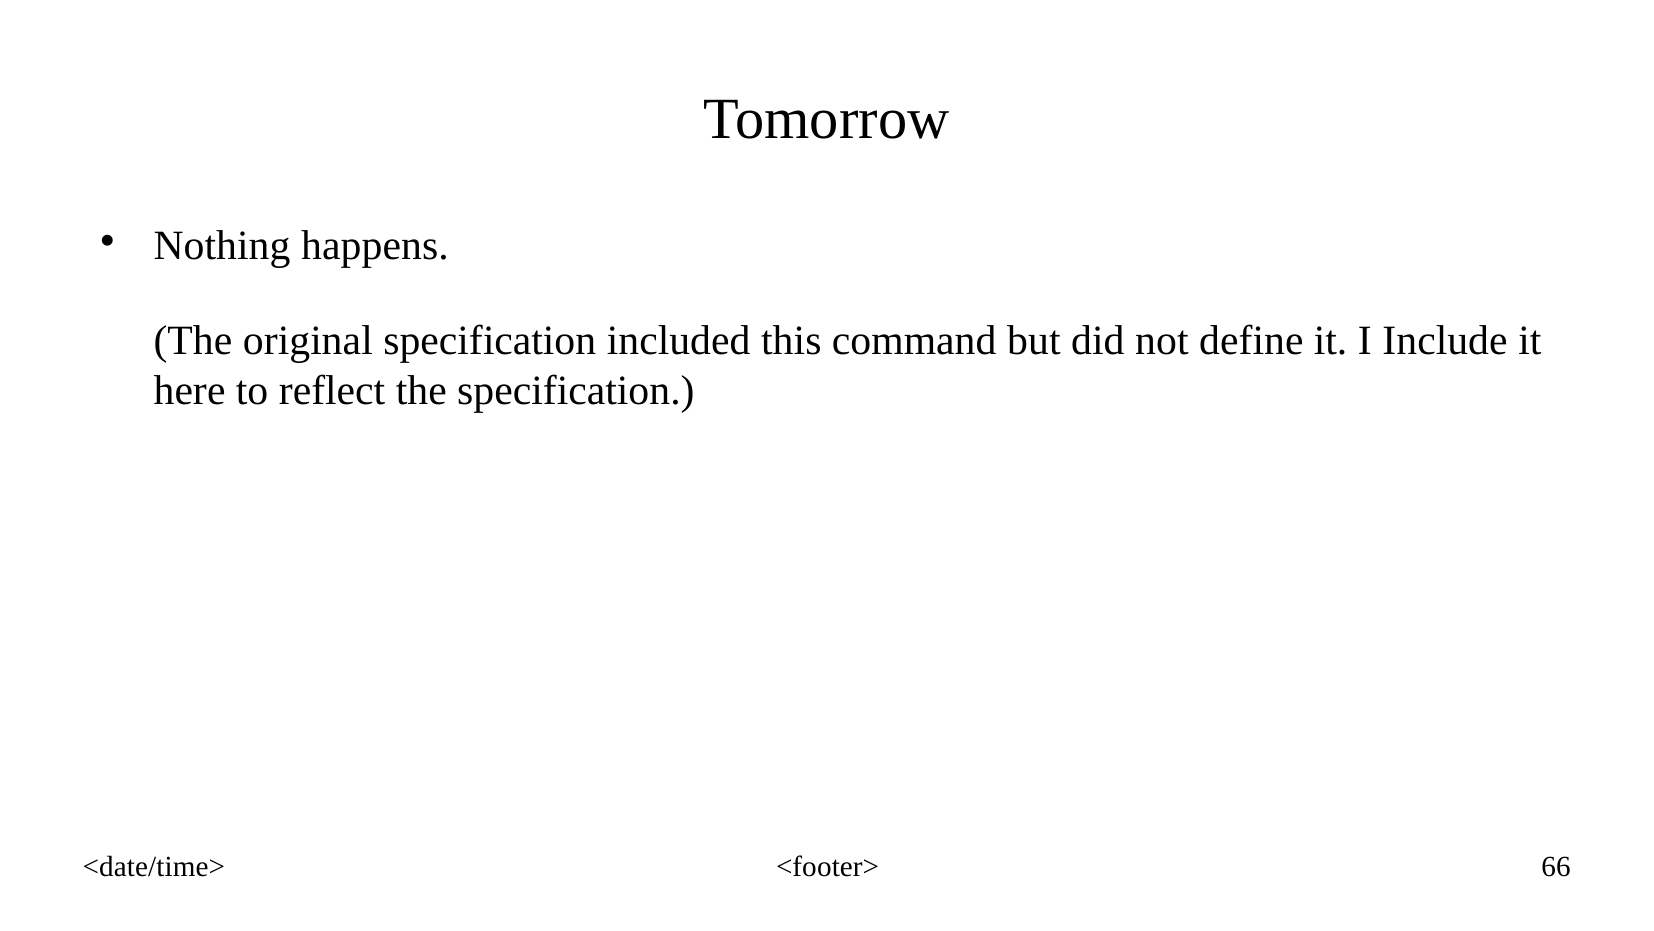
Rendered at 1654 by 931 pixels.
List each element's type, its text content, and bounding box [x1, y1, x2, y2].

text_box Tomorrow [82, 37, 1571, 193]
text_box Nothing happens. (The original specification included this command but did not define it. I Include it here to reflect the specification.) [82, 217, 1571, 757]
